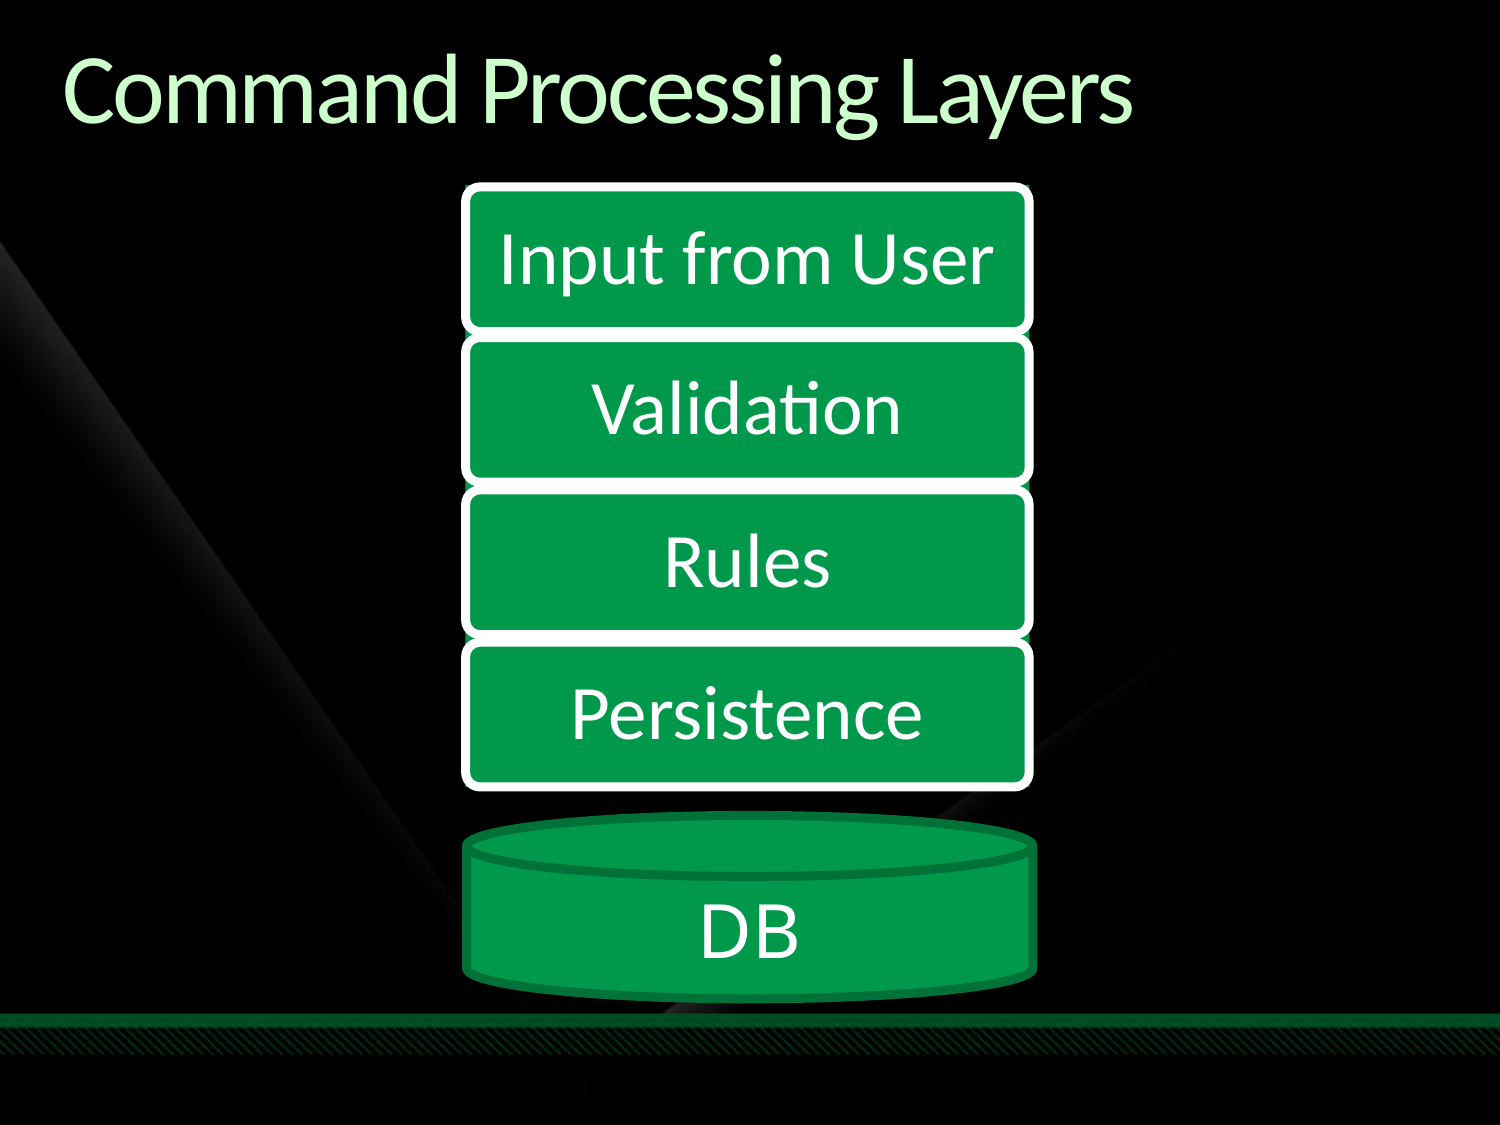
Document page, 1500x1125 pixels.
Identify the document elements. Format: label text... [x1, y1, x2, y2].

picture [0, 0, 1500, 1125]
title Command Processing Layers [62, 37, 1438, 147]
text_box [465, 184, 1033, 1000]
